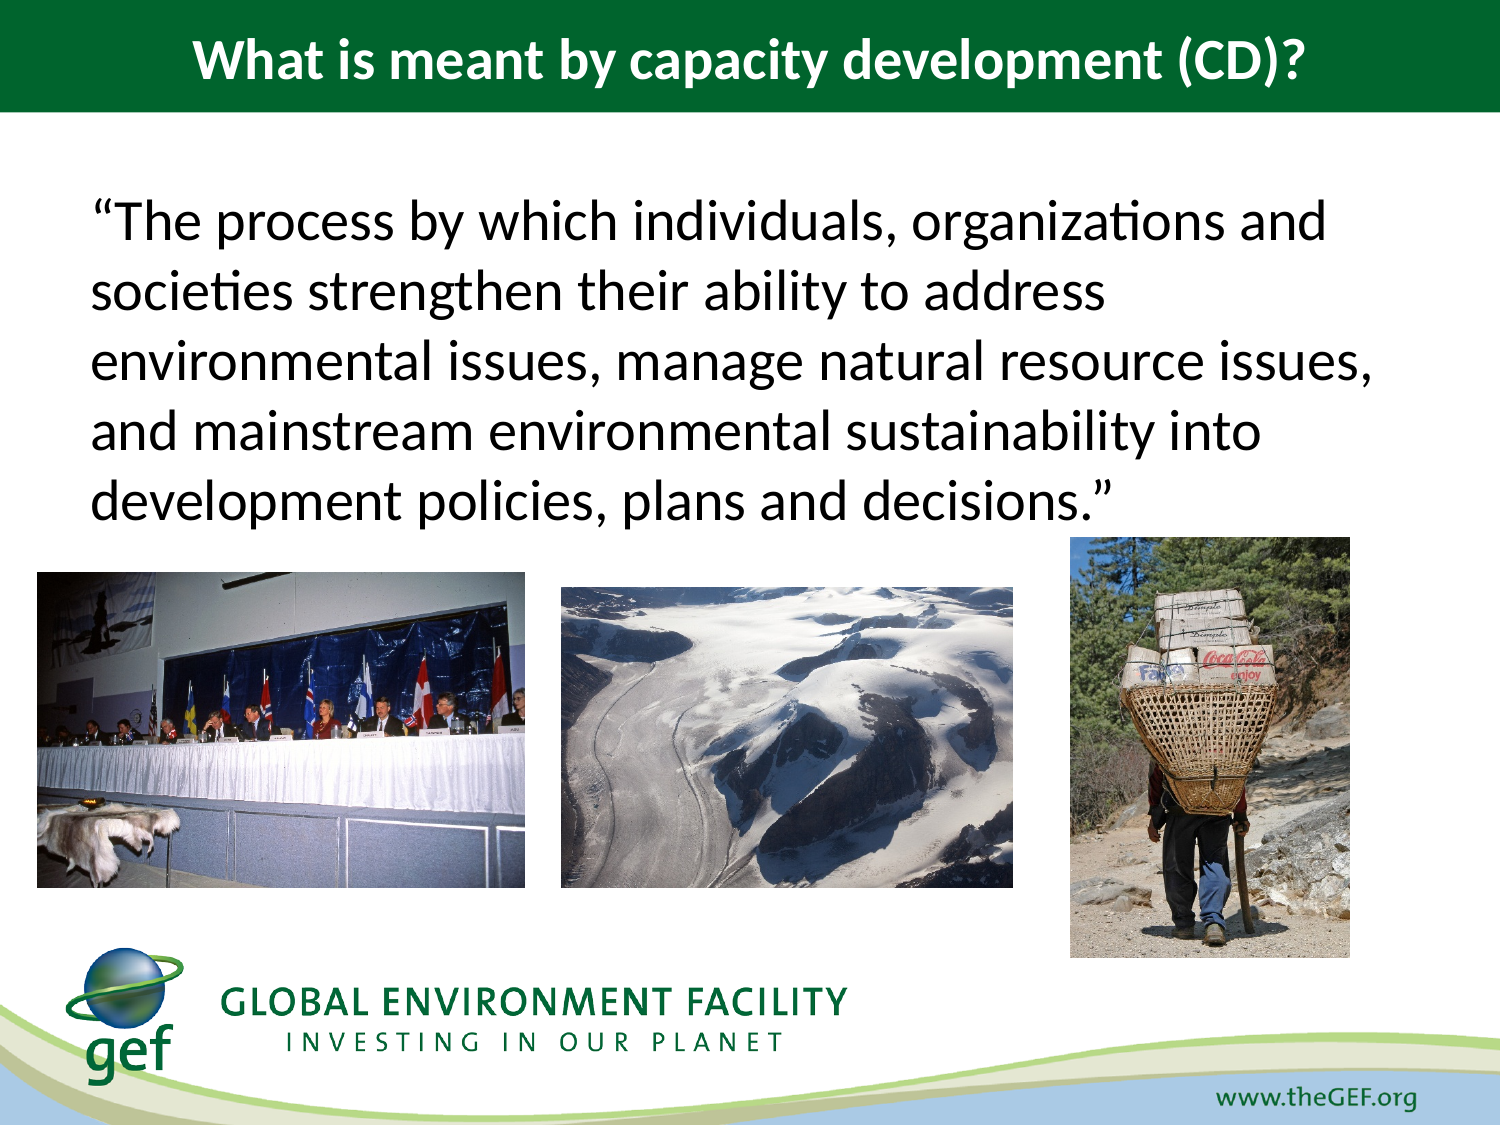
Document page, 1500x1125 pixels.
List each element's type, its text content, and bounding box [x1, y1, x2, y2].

text_box What is meant by capacity development (CD)? [0, 0, 1500, 113]
picture [560, 587, 1013, 888]
picture [0, 537, 1500, 1125]
picture [37, 572, 525, 888]
list “The process by which individuals, organizations and societies strengthen their ability to address environmental issues, manage natural resource issues, and mainstream environmental sustainability into development policies, plans and decisions.” [75, 174, 1425, 918]
